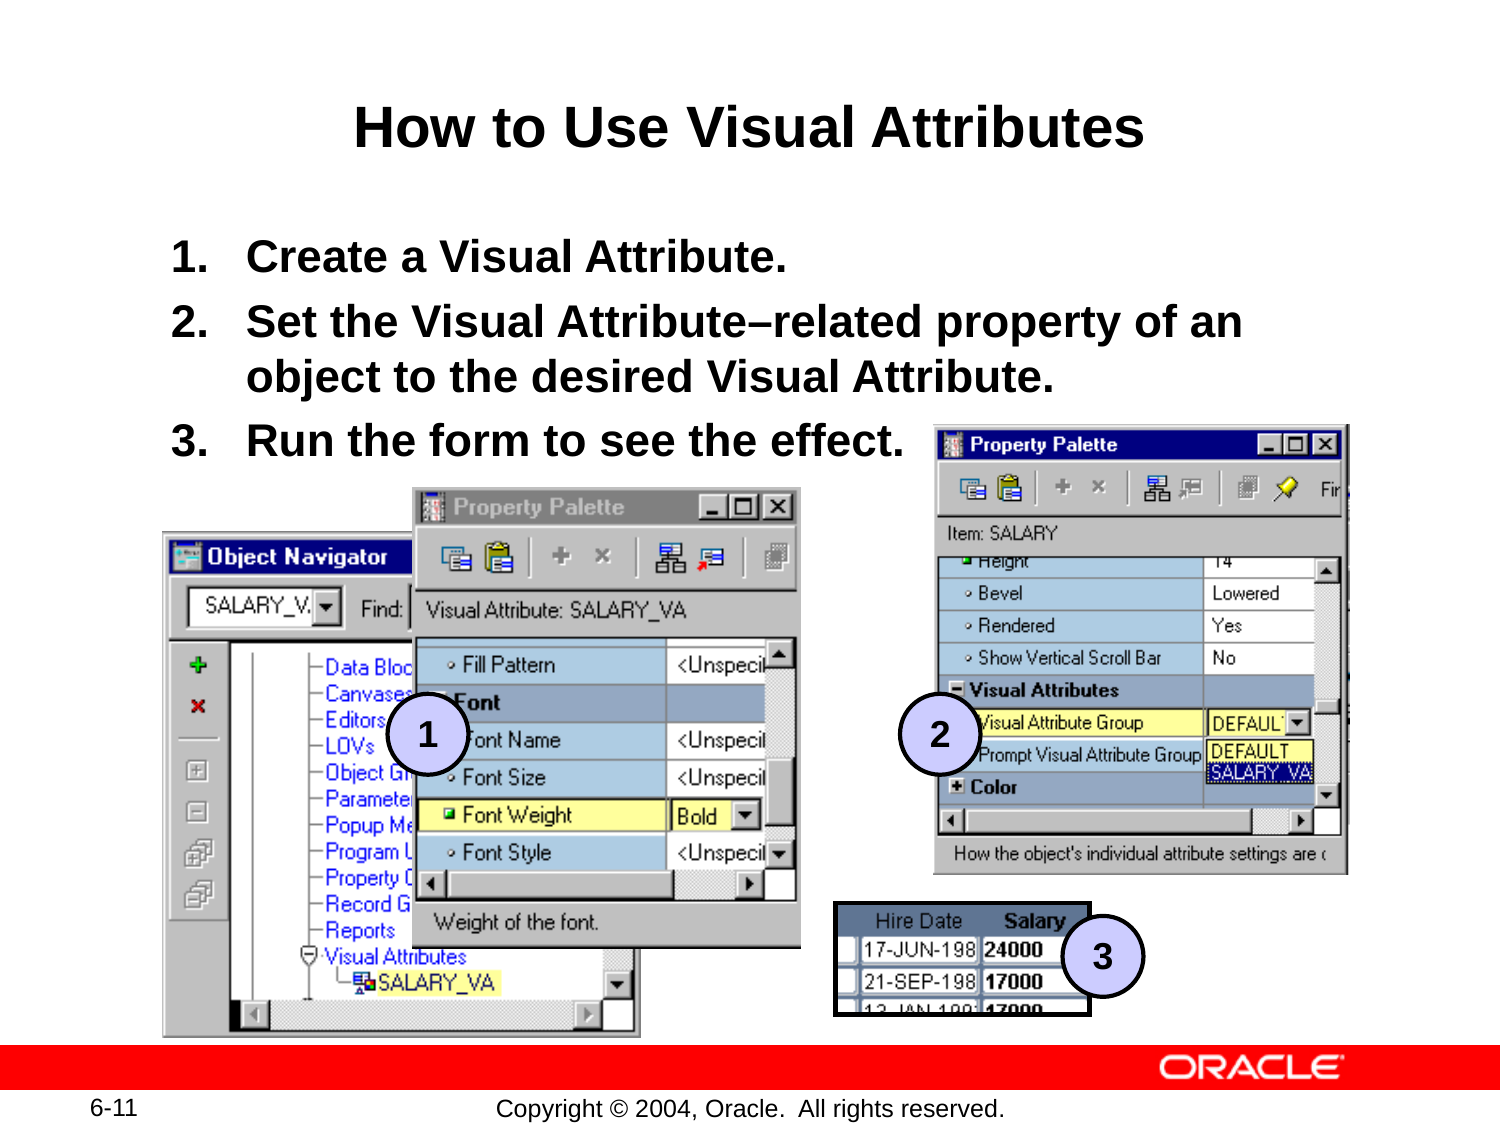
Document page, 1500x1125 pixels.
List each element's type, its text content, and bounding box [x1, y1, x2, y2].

title How to Use Visual Attributes [149, 87, 1351, 224]
list 1. Create a Visual Attribute. 2. Set the Visual Attribute–related property of an object to the desired Visual Attribute. 3. Run the form to see the effect. [149, 224, 1351, 472]
picture [162, 487, 801, 1038]
text_box 2 [900, 695, 928, 773]
picture [837, 904, 1088, 1013]
picture [933, 424, 1351, 876]
text_box 3 [1091, 915, 1144, 997]
